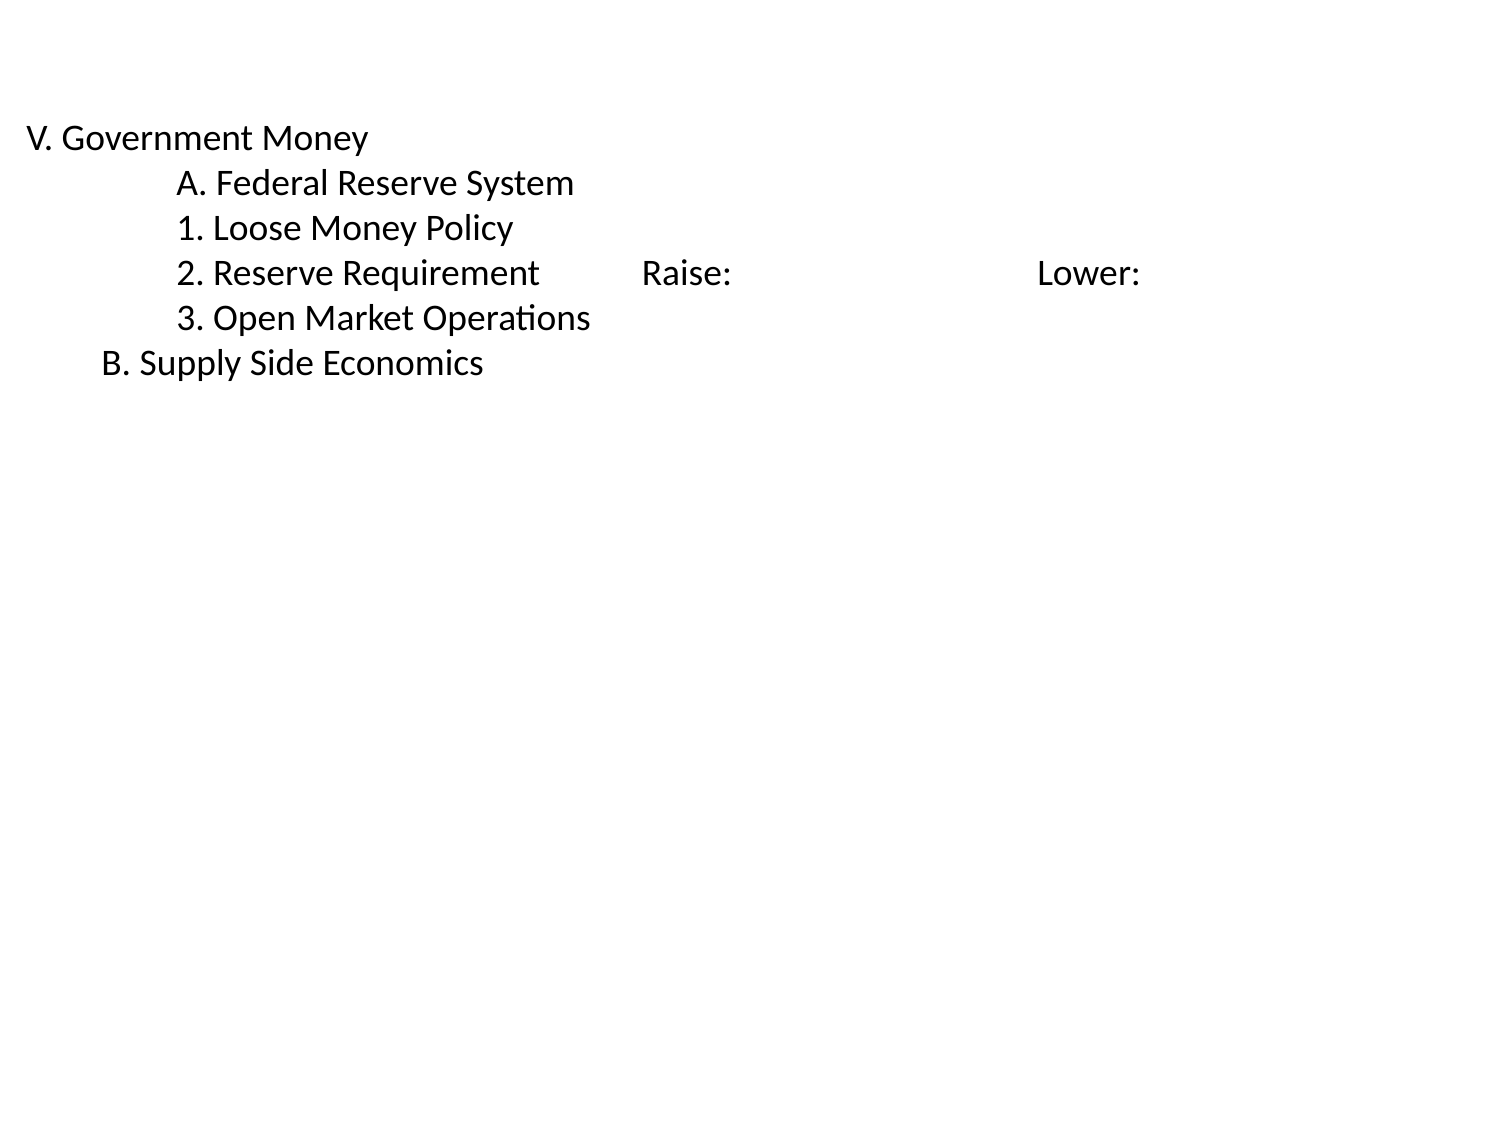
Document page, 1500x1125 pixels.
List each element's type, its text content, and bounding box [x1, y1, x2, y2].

text_box V. Government Money A. Federal Reserve System 1. Loose Money Policy 2. Reserve Requirement Raise: Lower: 3. Open Market Operations B. Supply Side Economics [11, 105, 1317, 436]
